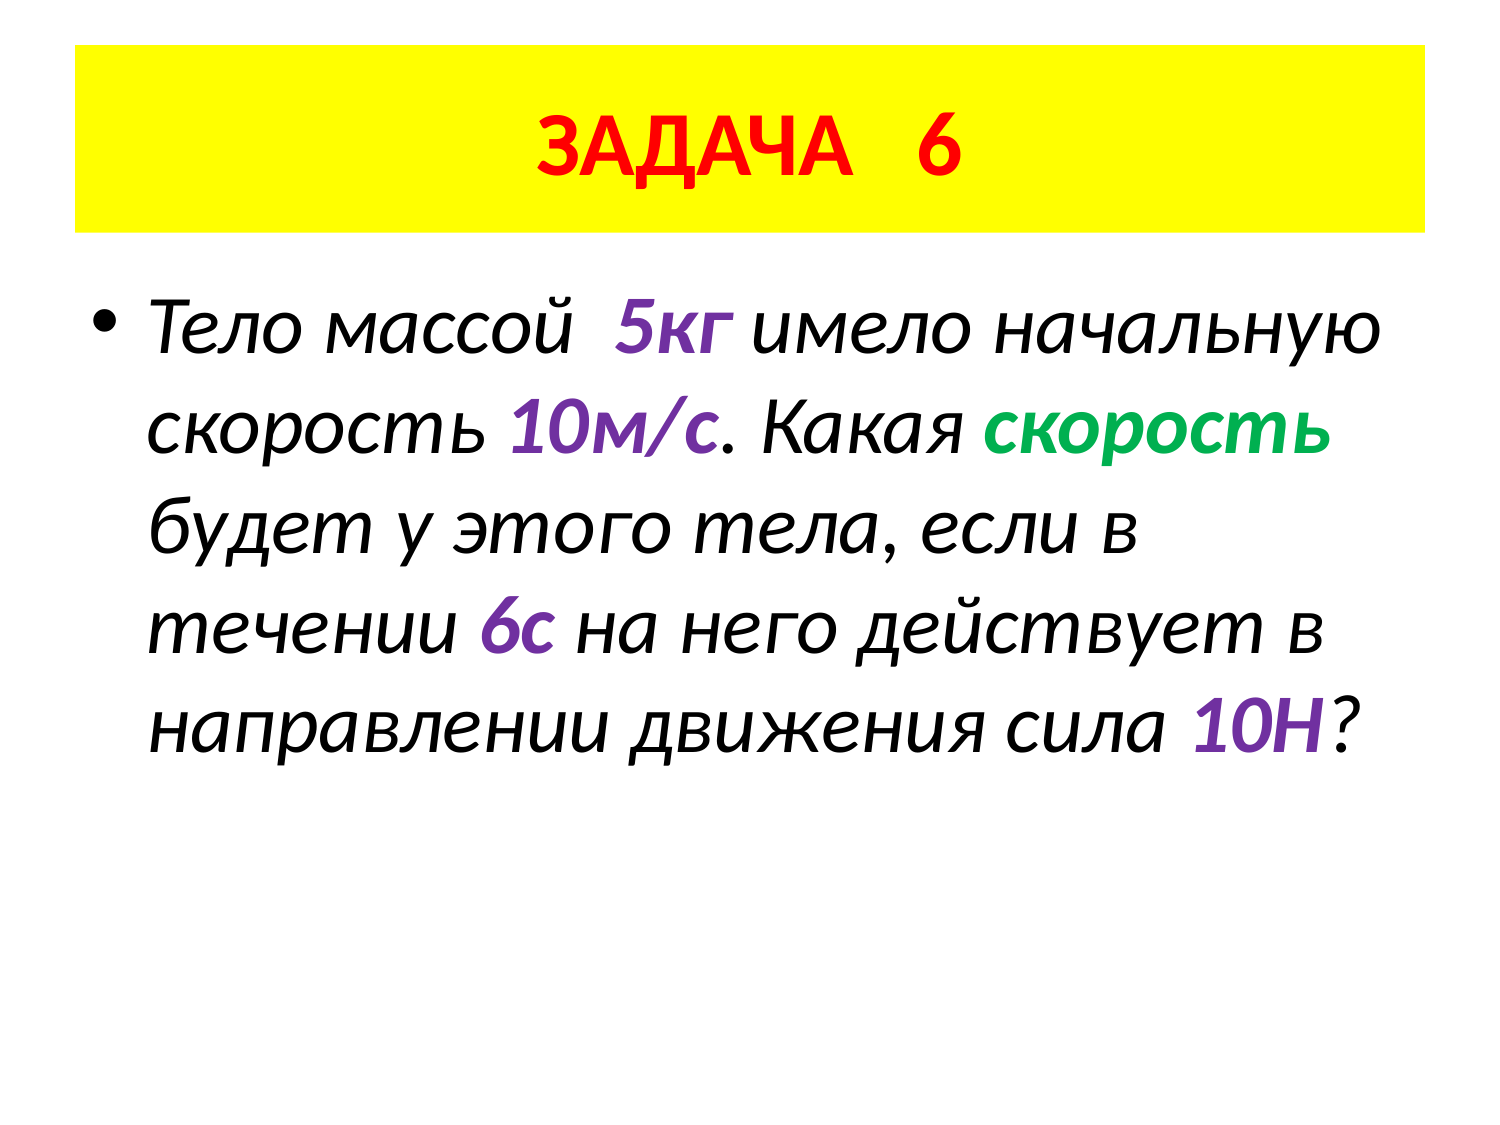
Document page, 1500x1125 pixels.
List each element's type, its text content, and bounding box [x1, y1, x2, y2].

list Тело массой 5кг имело начальную скорость 10м/с. Какая скорость будет у этого тела, если в течении 6с на него действует в направлении движения сила 10Н? [75, 262, 1425, 1005]
title ЗАДАЧА 6 [75, 45, 1425, 233]
